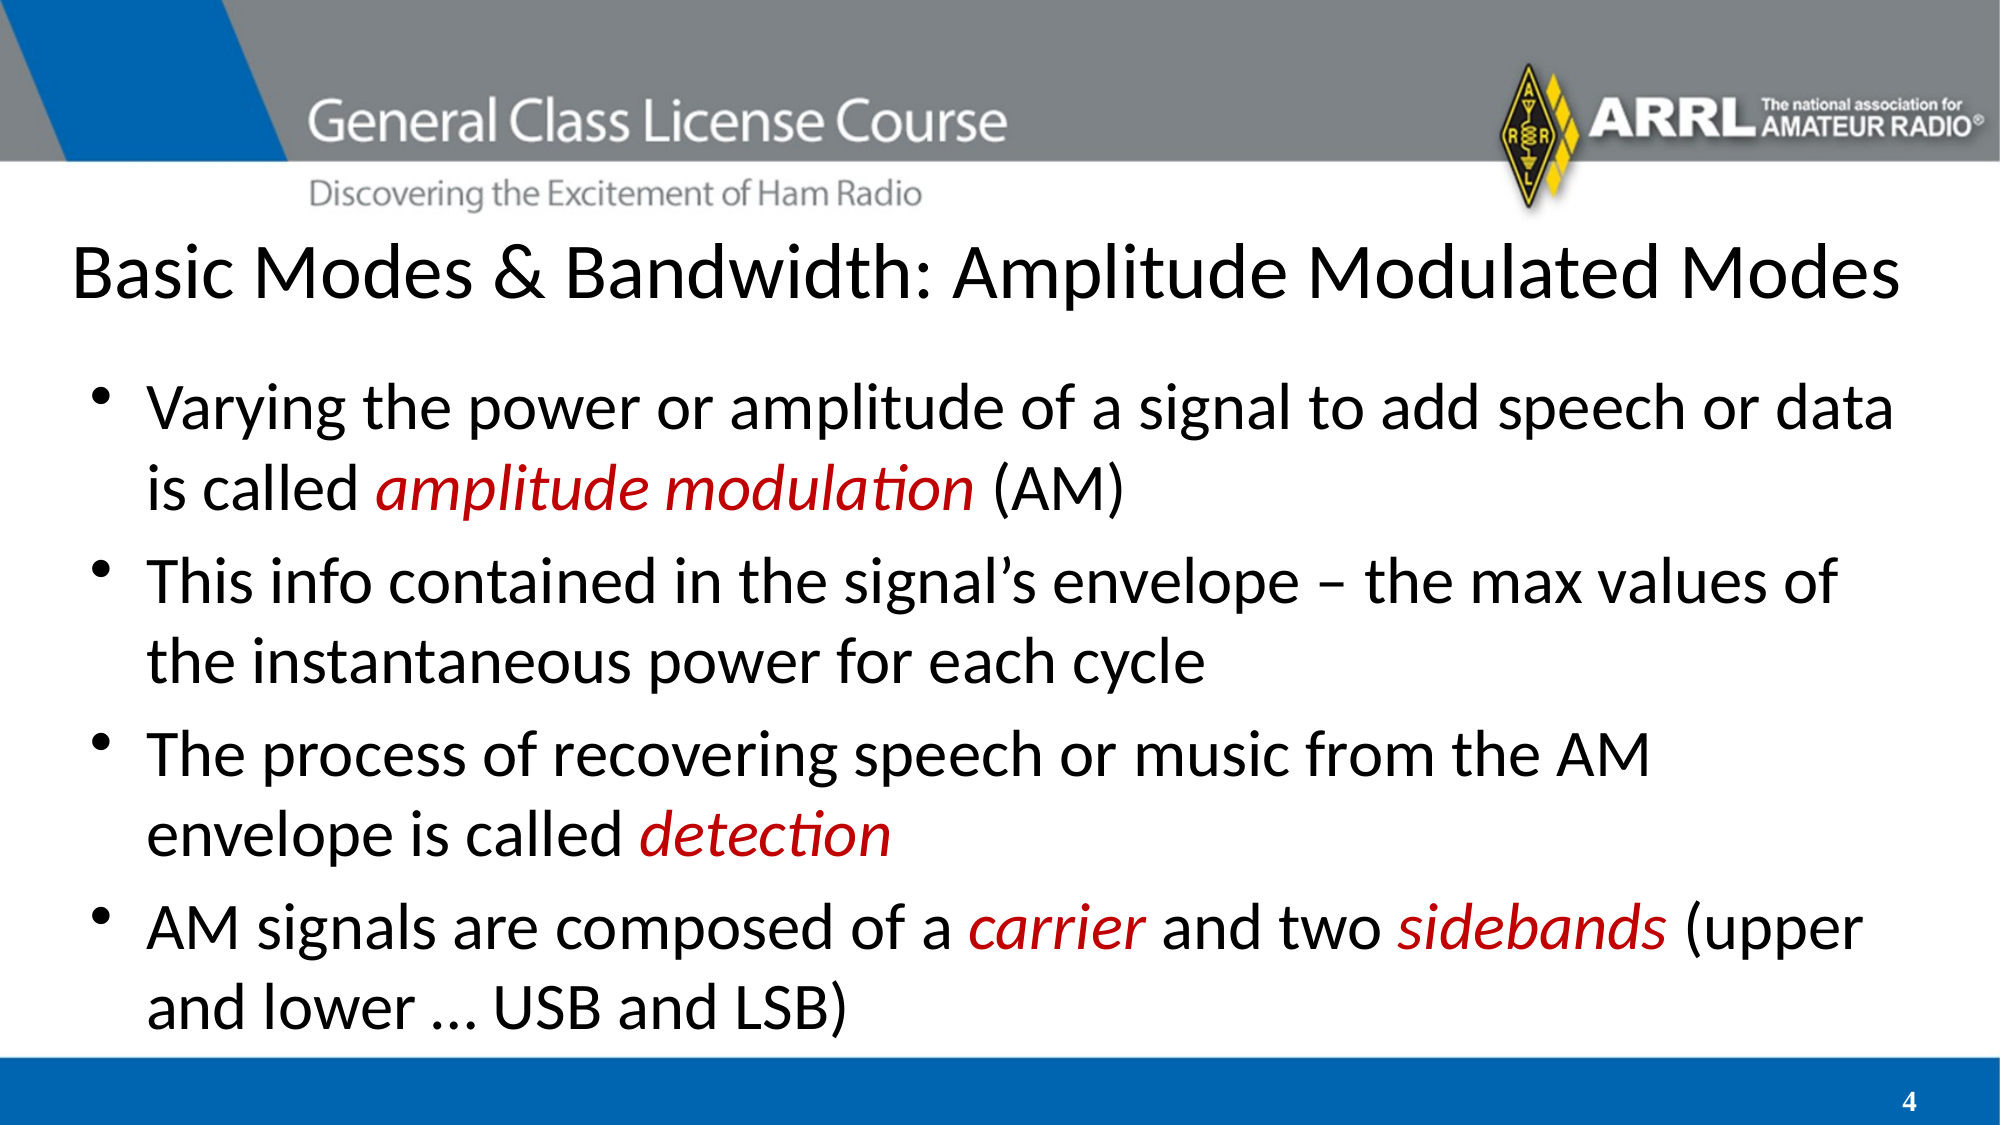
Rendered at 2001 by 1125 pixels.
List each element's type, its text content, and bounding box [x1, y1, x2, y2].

list Varying the power or amplitude of a signal to add speech or data is called amplitude modulation (AM) This info contained in the signal’s envelope – the max values of the instantaneous power for each cycle The process of recovering speech or music from the AM envelope is called detection AM signals are composed of a carrier and two sidebands (upper and lower … USB and LSB) [75, 355, 1925, 1075]
title Basic Modes & Bandwidth: Amplitude Modulated Modes [24, 212, 1950, 356]
picture [0, 0, 2001, 1125]
